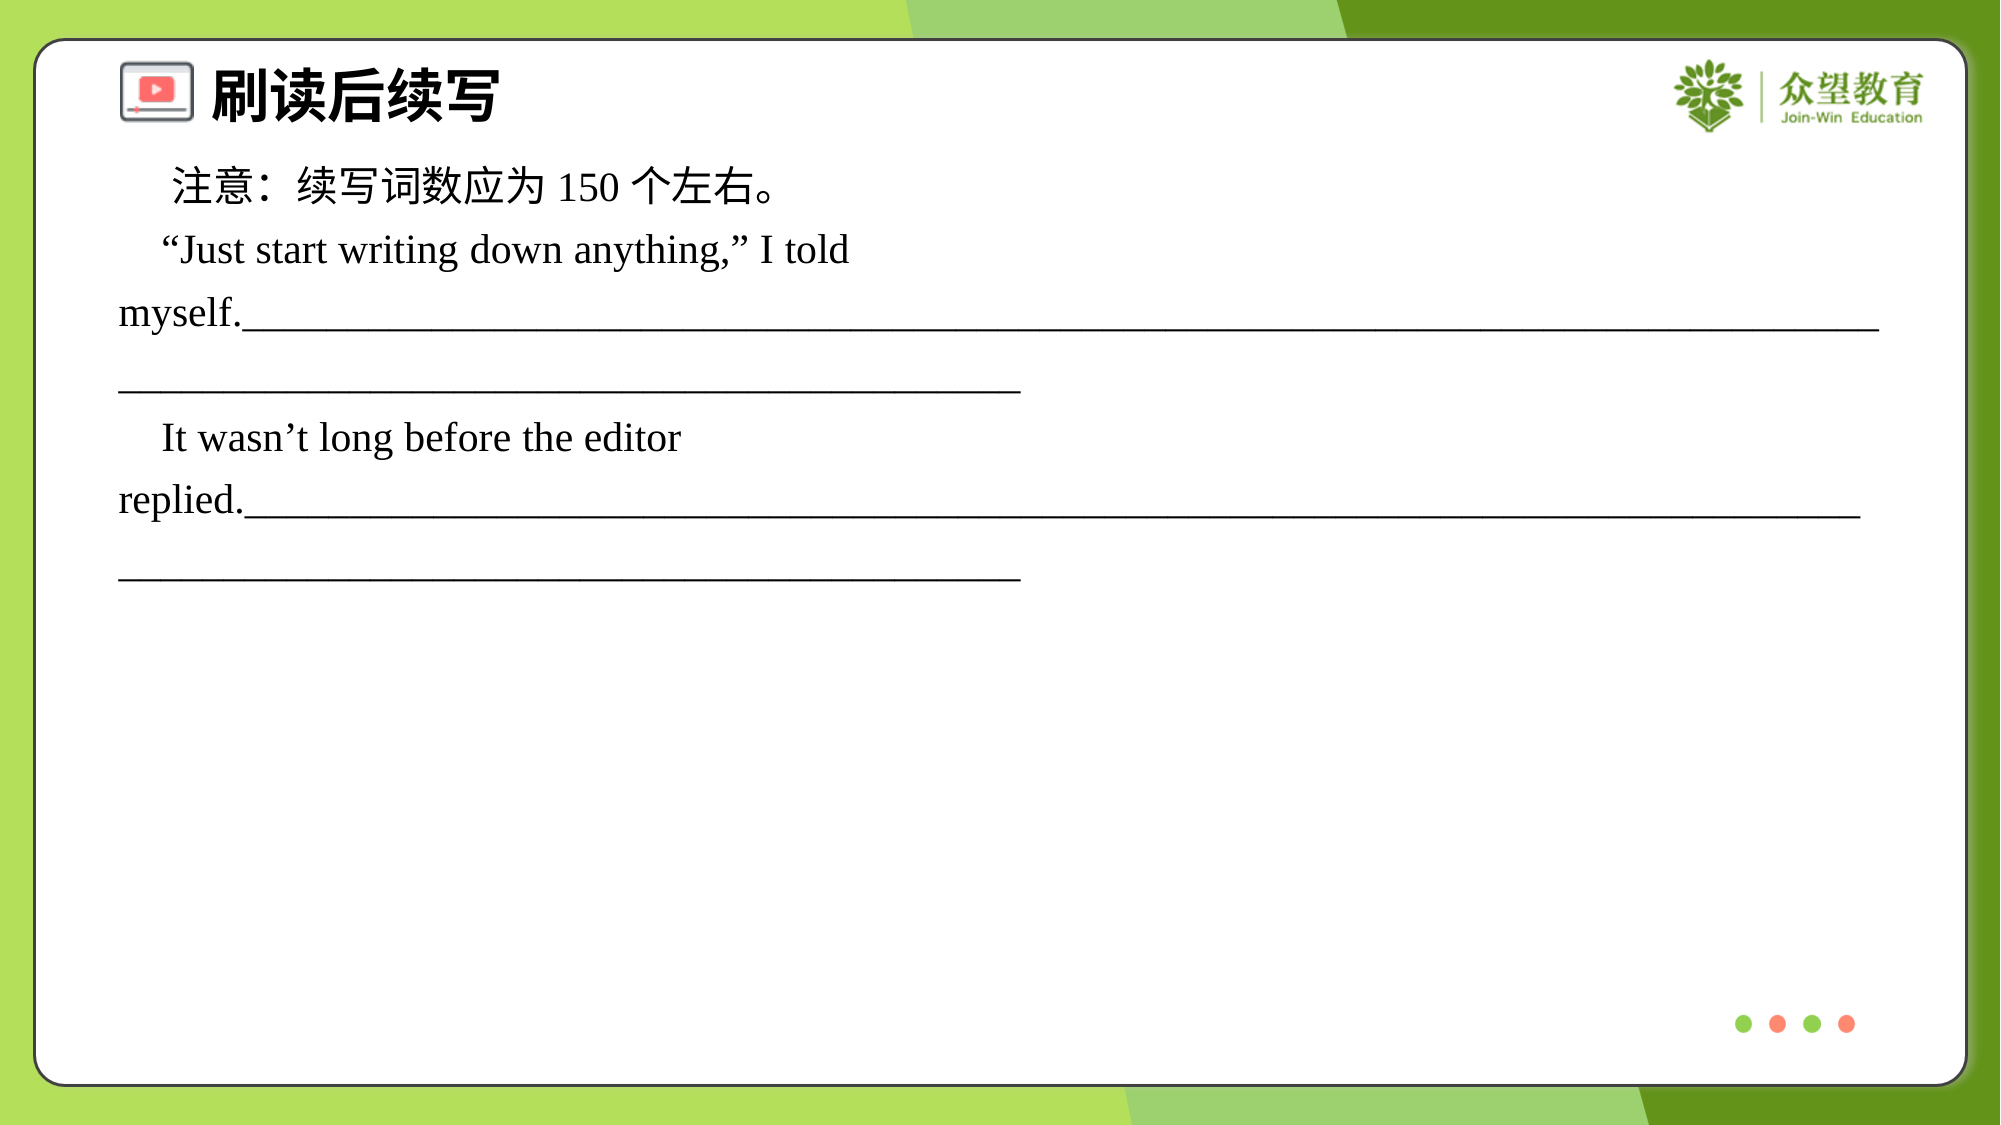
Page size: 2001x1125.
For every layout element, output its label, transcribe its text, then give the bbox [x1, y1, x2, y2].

text_box 注意：续写词数应为150个左右。 “Just start writing down anything,” I told myself._________________________________________________________________________________________________________________________ It wasn’t long before the editor replied.________________________________________________________________________________________________________________________ [118, 146, 1883, 580]
picture [0, 0, 2000, 1125]
